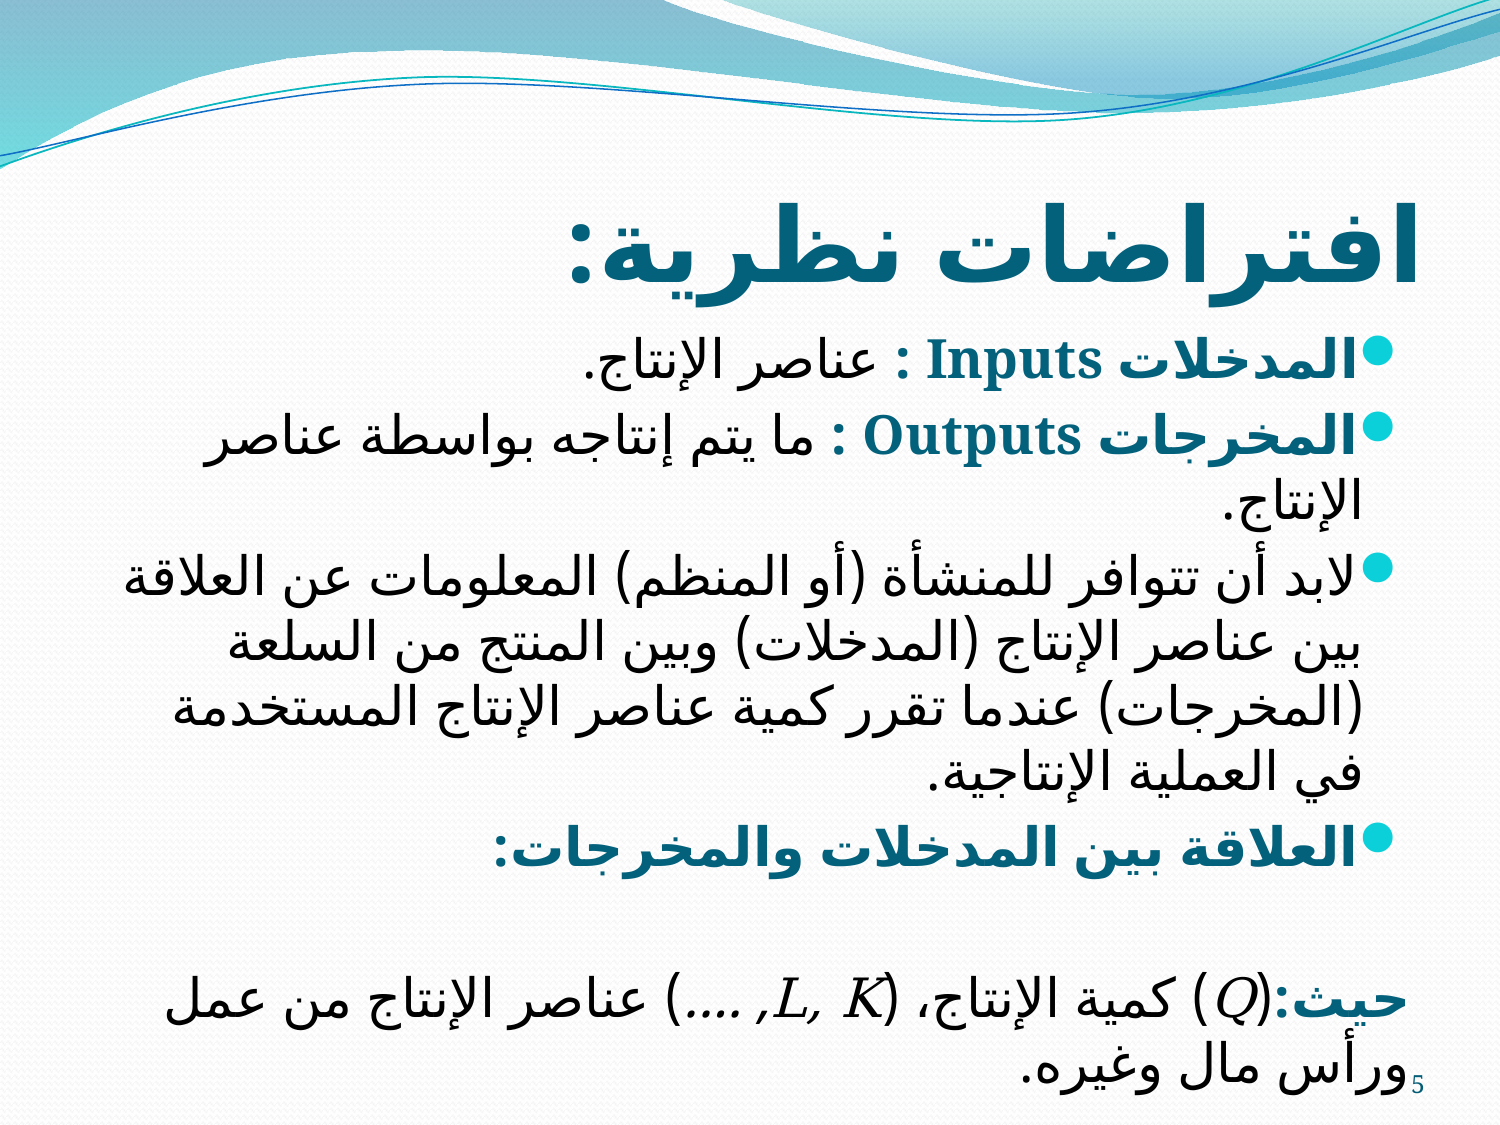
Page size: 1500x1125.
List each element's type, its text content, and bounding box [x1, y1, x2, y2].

slide_number 5 [1299, 1042, 1425, 1103]
title افتراضات نظرية: [75, 115, 1425, 303]
